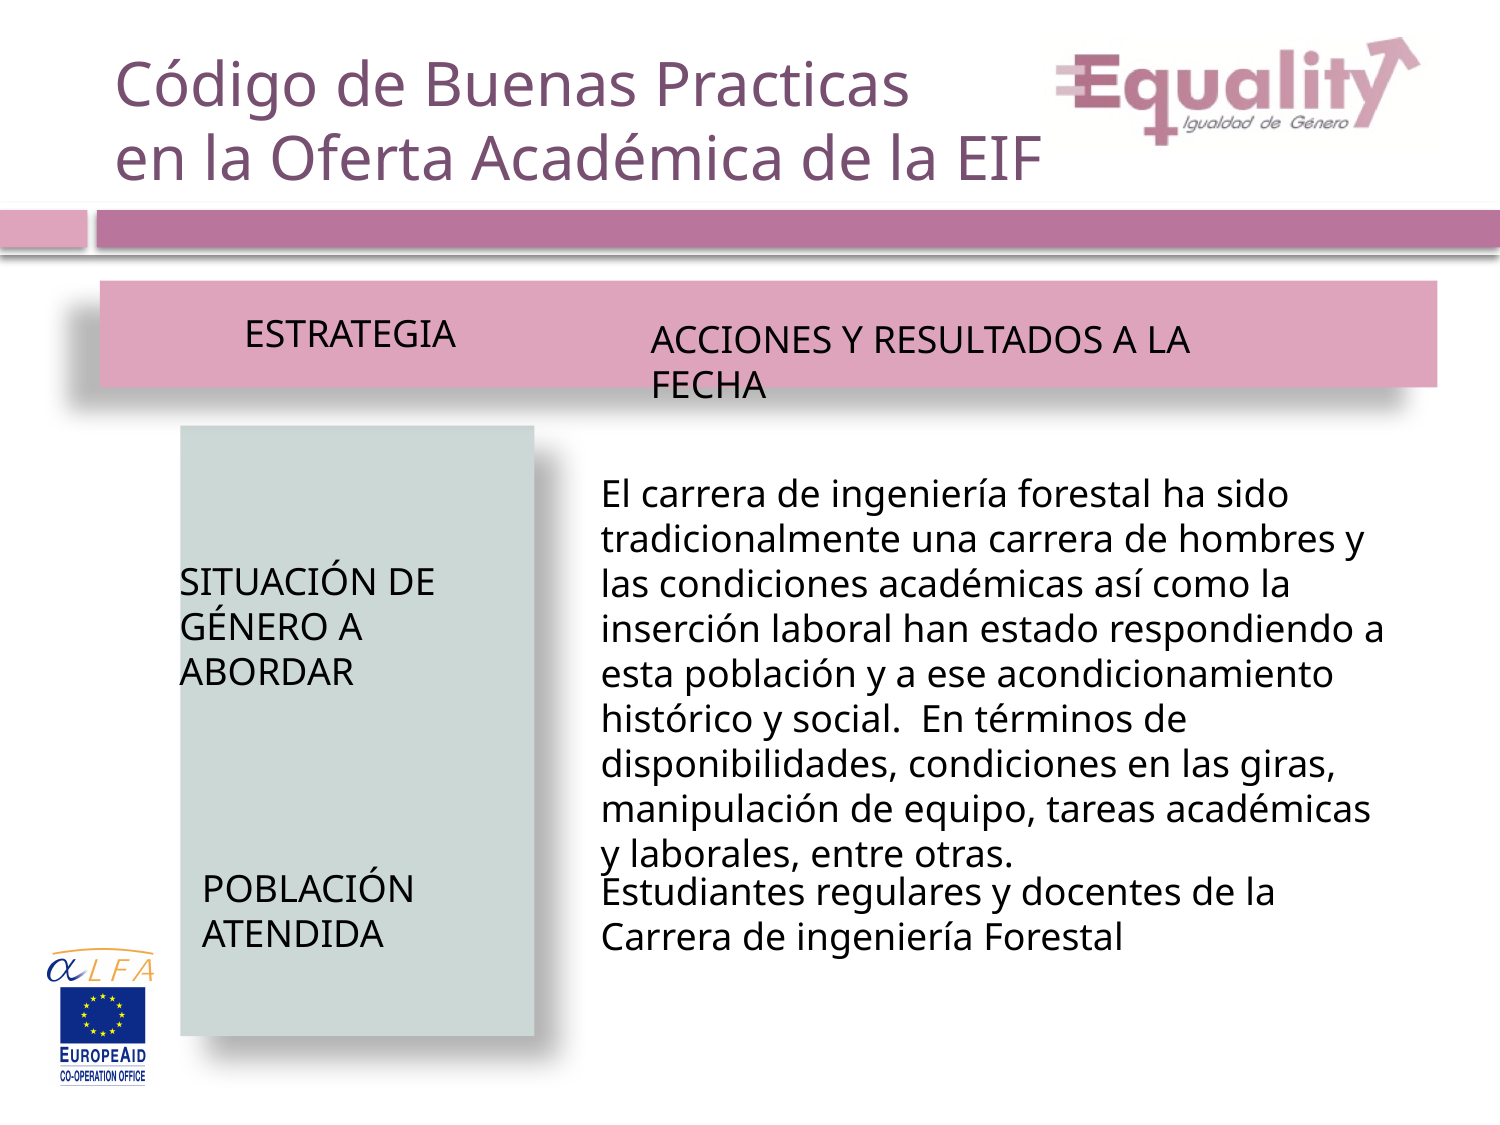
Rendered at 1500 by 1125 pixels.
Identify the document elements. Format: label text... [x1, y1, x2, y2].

picture [47, 948, 154, 1086]
text_box [180, 430, 535, 1037]
text_box SITUACIÓN DE GÉNERO A ABORDAR [164, 550, 451, 701]
text_box POBLACIÓN ATENDIDA [187, 857, 431, 963]
text_box El carrera de ingeniería forestal ha sido tradicionalmente una carrera de hombres y las condiciones académicas así como la inserción laboral han estado respondiendo a esta población y a ese acondicionamiento histórico y social. En términos de disponibilidades, condiciones en las giras, manipulación de equipo, tareas académicas y laborales, entre otras. [585, 463, 1410, 883]
text_box Estudiantes regulares y docentes de la Carrera de ingeniería Forestal [585, 883, 1410, 966]
text_box ESTRATEGIA [229, 302, 471, 362]
title Código de Buenas Practicas en la Oferta Académica de la EIF [99, 37, 1438, 200]
text_box [96, 277, 1441, 391]
text_box ACCIONES Y RESULTADOS A LA FECHA [635, 308, 1277, 414]
